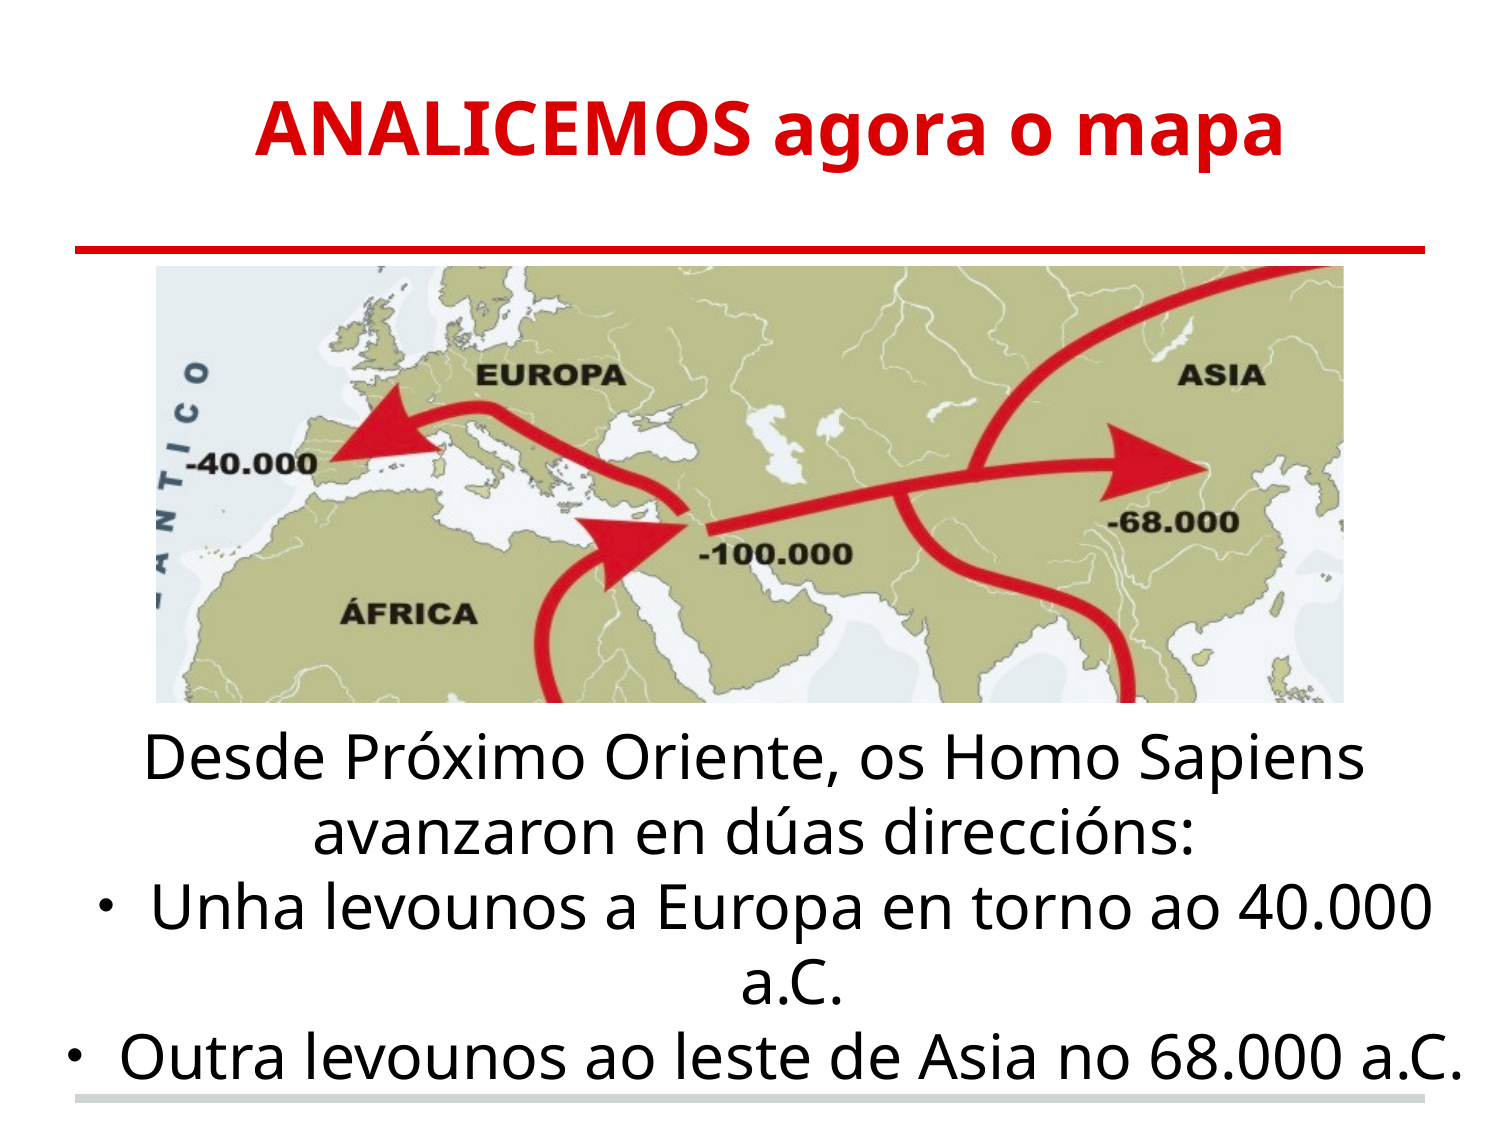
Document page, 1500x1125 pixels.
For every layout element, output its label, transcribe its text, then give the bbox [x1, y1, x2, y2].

text_box [156, 266, 1344, 703]
text_box Desde Próximo Oriente, os Homo Sapiens avanzaron en dúas direccións: Unha levounos a Europa en torno ao 40.000 a.C. Outra levounos ao leste de Asia no 68.000 a.C. [0, 702, 1500, 1077]
title ANALICEMOS agora o mapa [0, 46, 1500, 186]
